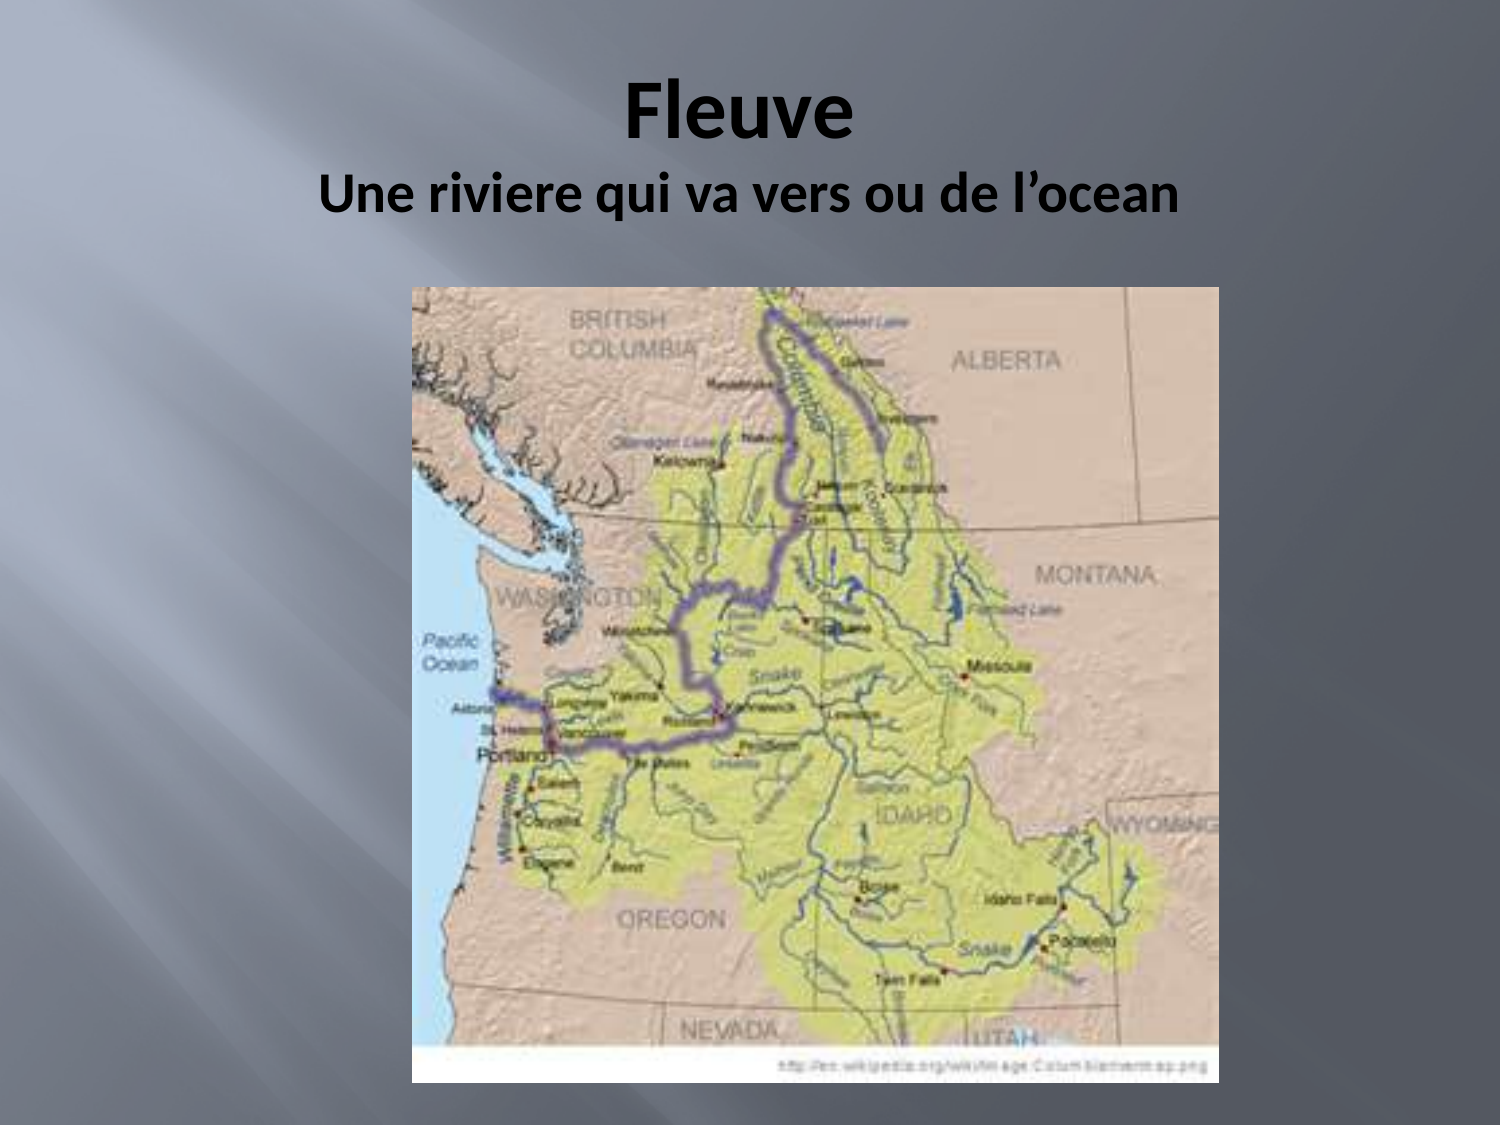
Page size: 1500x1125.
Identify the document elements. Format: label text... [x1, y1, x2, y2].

title Fleuve Une riviere qui va vers ou de l’ocean [75, 45, 1425, 233]
picture [412, 287, 1219, 1084]
